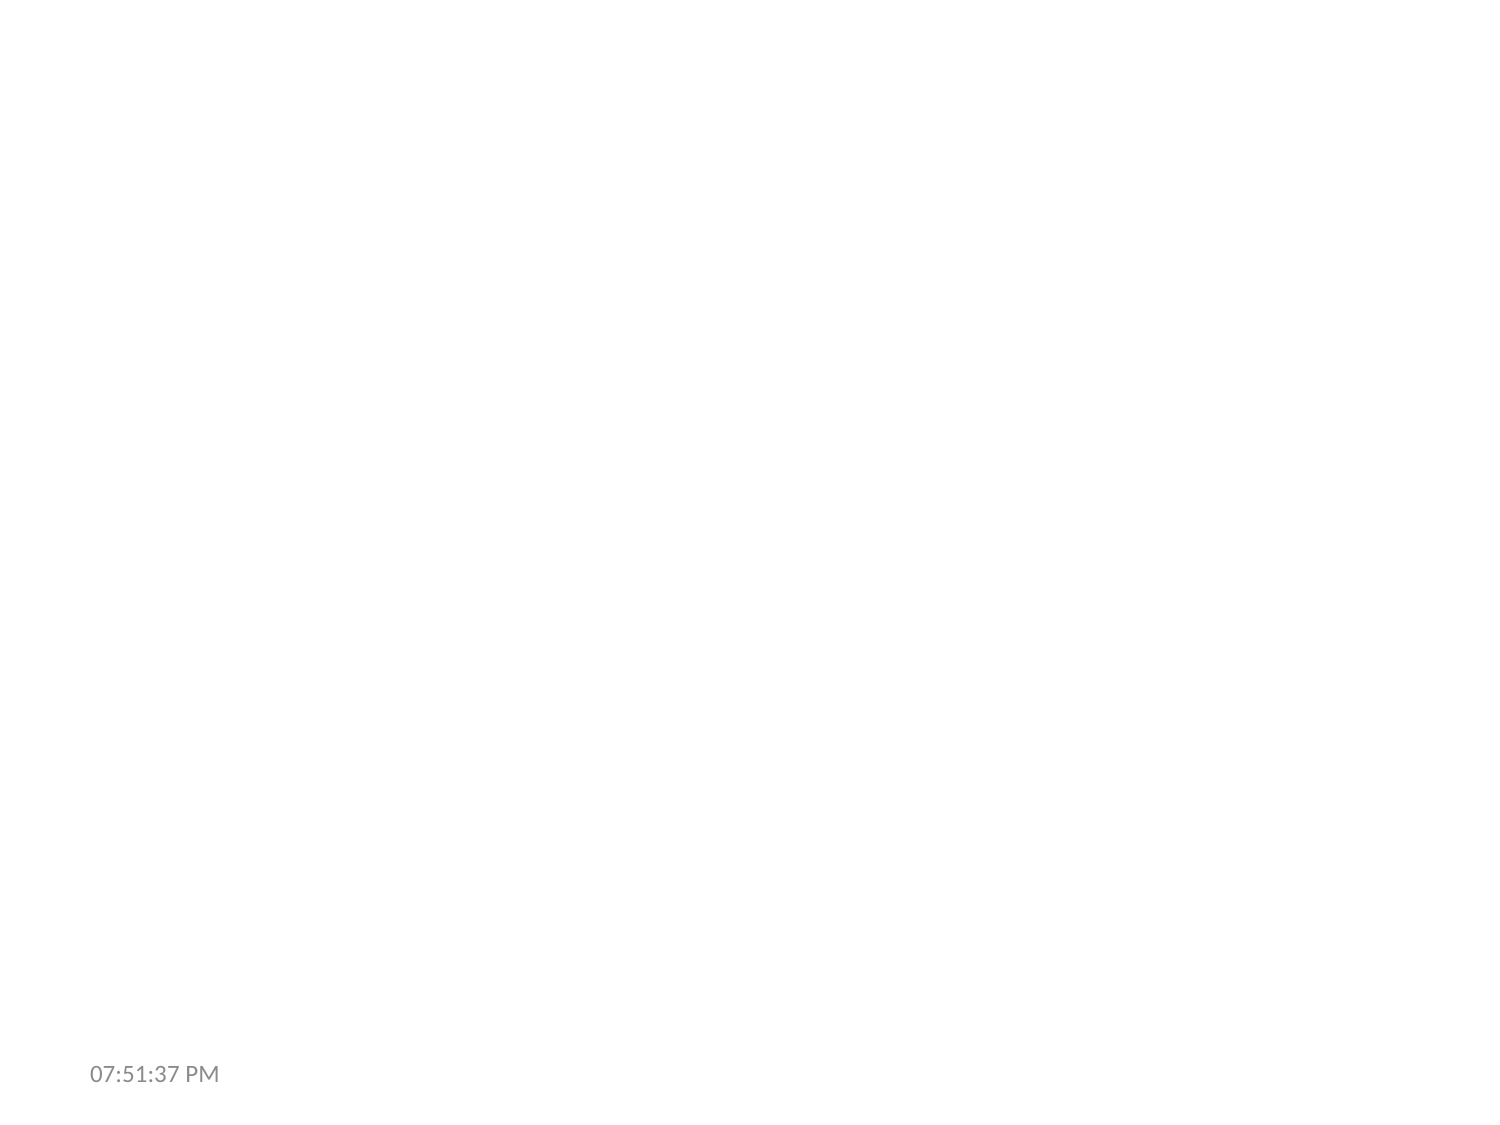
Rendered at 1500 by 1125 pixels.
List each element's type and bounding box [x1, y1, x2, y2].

slide_number [75, 1042, 425, 1103]
